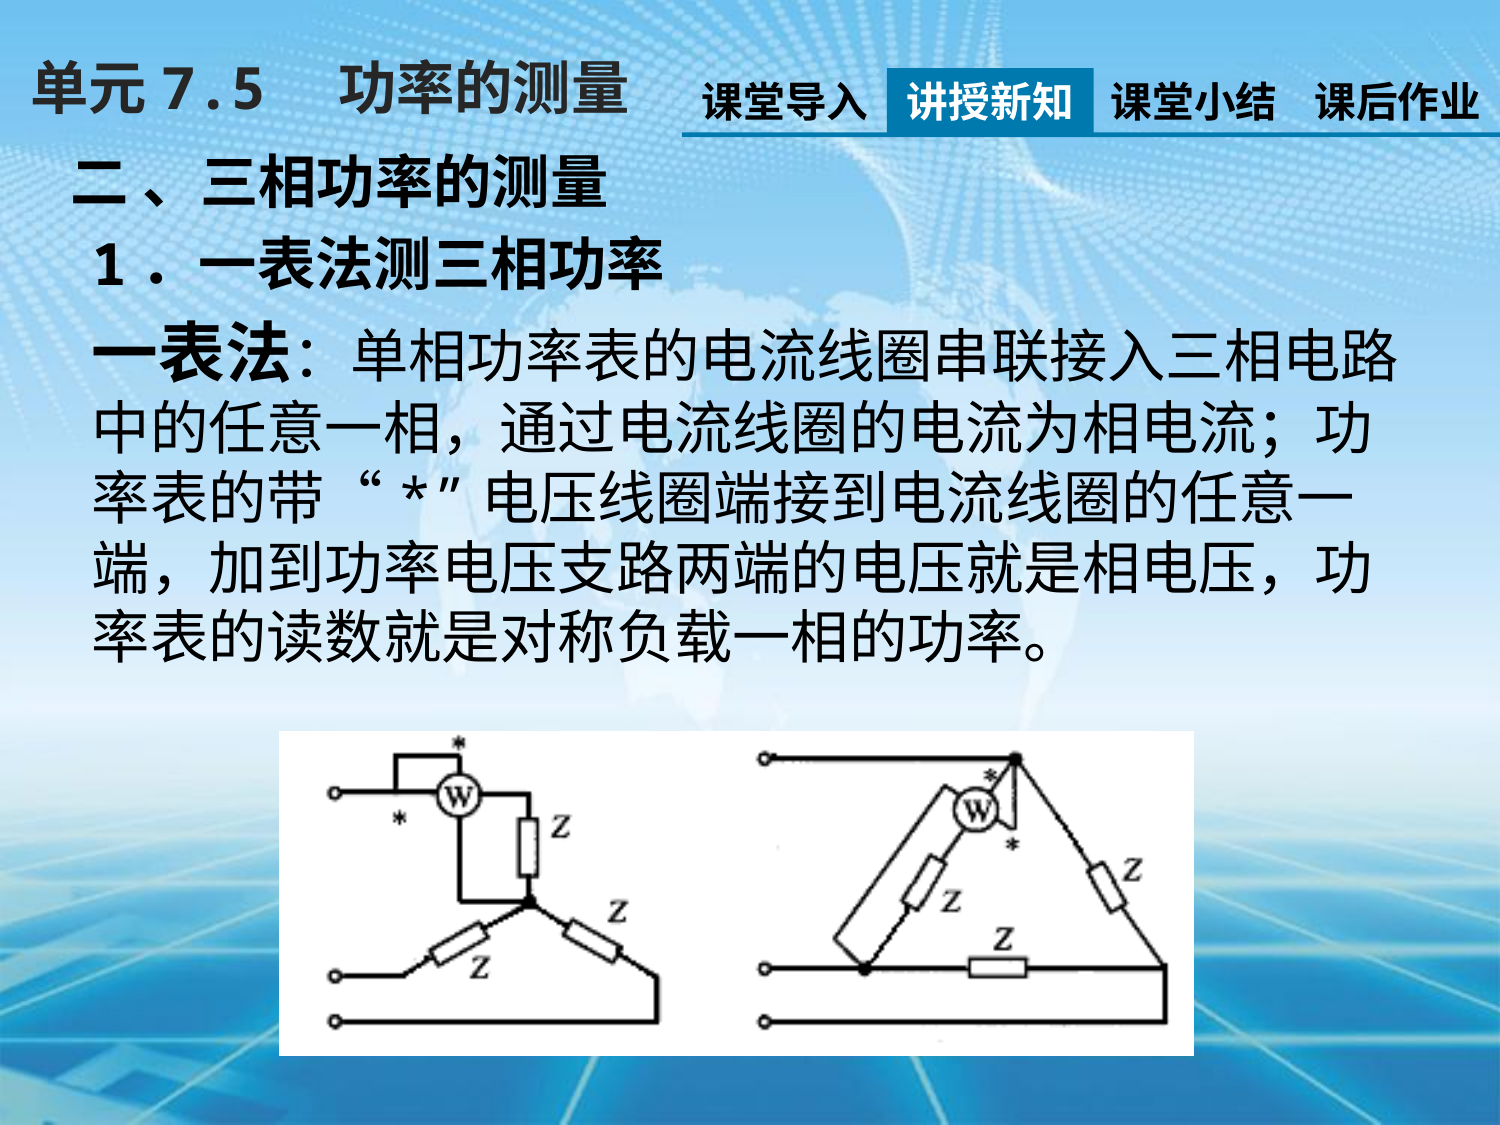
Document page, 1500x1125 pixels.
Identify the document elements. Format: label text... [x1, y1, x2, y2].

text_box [15, 43, 1500, 135]
text_box 1．一表法测三相功率 一表法：单相功率表的电流线圈串联接入三相电路中的任意一相，通过电流线圈的电流为相电流；功率表的带“*”电压线圈端接到电流线圈的任意一端，加到功率电压支路两端的电压就是相电压，功率表的读数就是对称负载一相的功率。 [76, 219, 1424, 708]
text_box 二 、三相功率的测量 [55, 135, 991, 227]
picture [0, 0, 1500, 1125]
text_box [279, 731, 1195, 1056]
